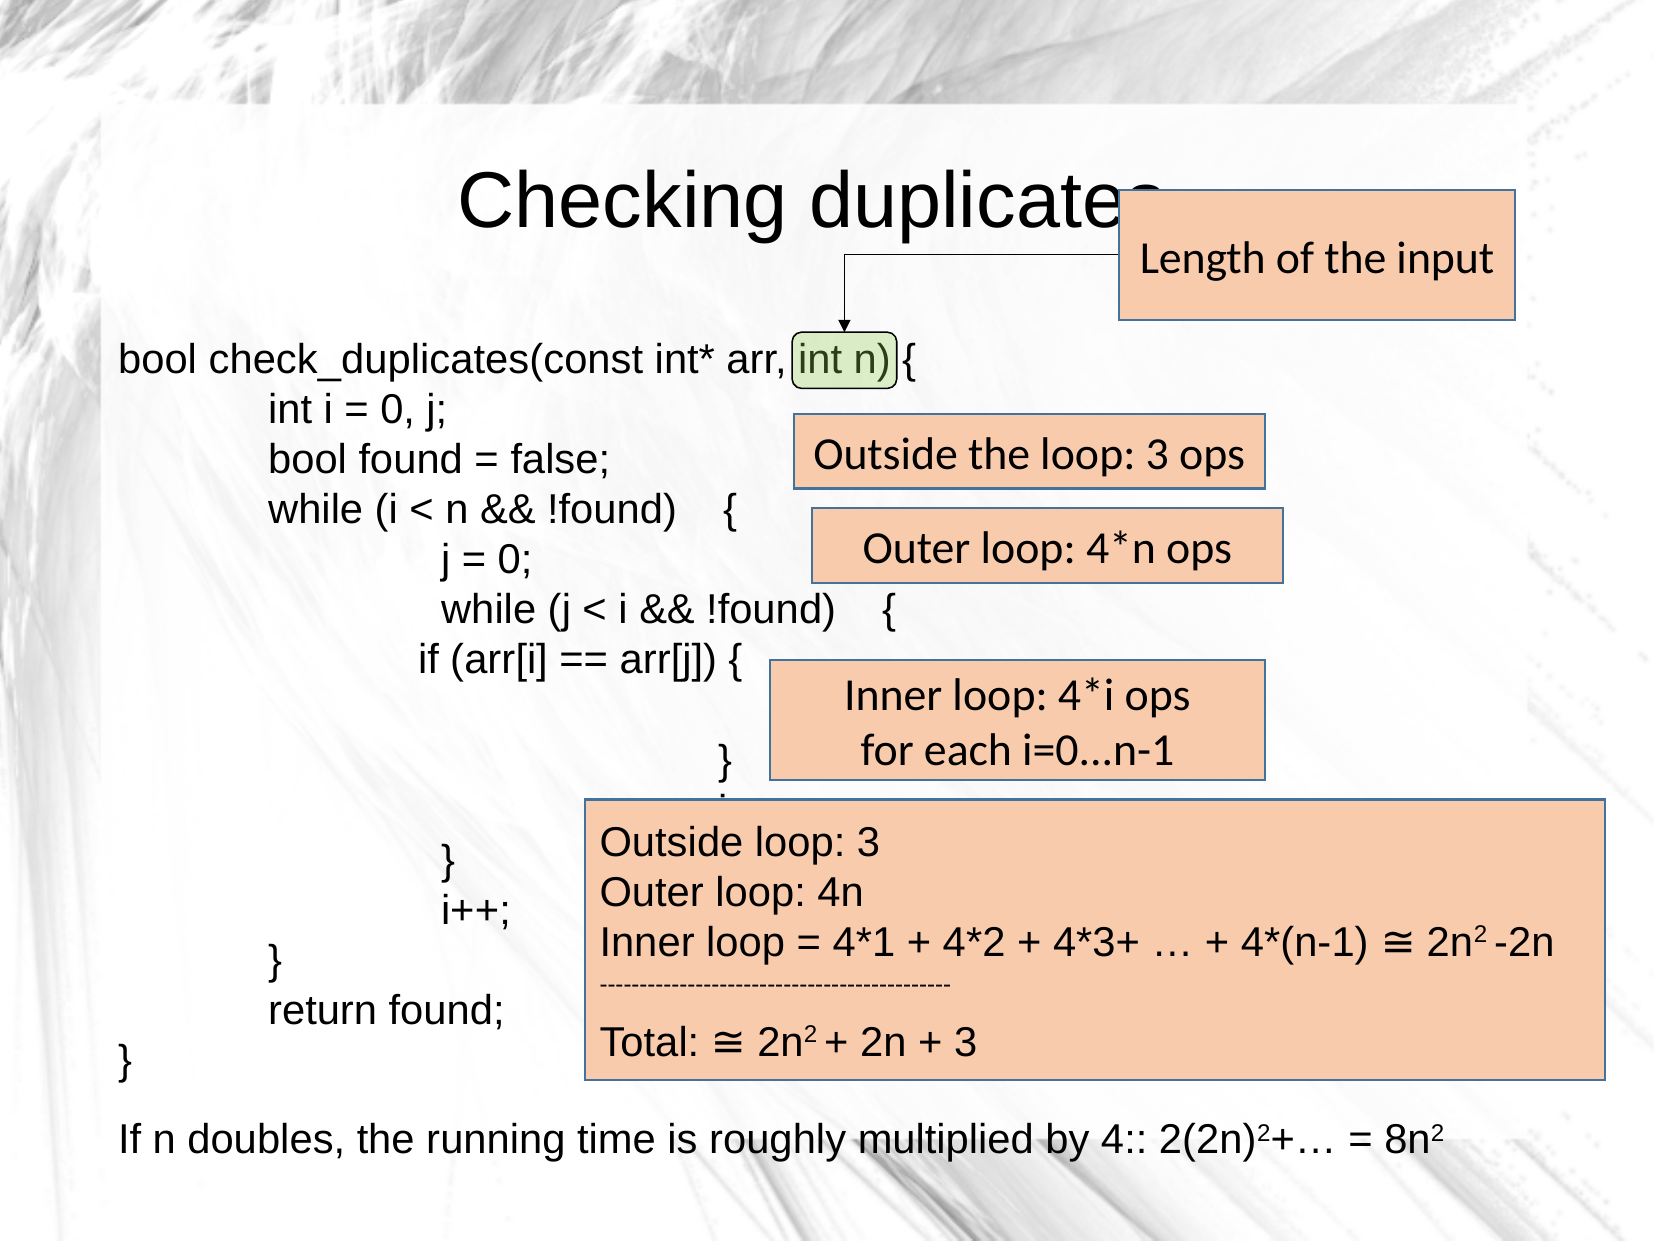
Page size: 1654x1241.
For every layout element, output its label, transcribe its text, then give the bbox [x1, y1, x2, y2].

text_box Inner loop: 4*i ops for each i=0...n-1 [770, 659, 1266, 780]
text_box Outside the loop: 3 ops [793, 413, 1266, 489]
text_box Length of the input [1119, 189, 1516, 320]
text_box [844, 254, 1120, 333]
list bool check_duplicates(const int* arr, int n) { int i = 0, j; bool found = false; while (i < n && !found) { j = 0; while (j < i && !found) { if (arr[i] == arr[j]) { found = true; } j++; } i++; } return found; } If n doubles, the running time is roughly multiplied by 4:: 2(2n)2+… = 8n2 [118, 332, 1571, 1121]
picture [0, 0, 1654, 1241]
text_box [792, 332, 897, 389]
text_box Outer loop: 4*n ops [812, 508, 1284, 584]
title Checking duplicates [118, 93, 1506, 299]
text_box Outside loop: 3 Outer loop: 4n Inner loop = 4*1 + 4*2 + 4*3+ … + 4*(n-1) ≅ 2n2 -2n -------------------------------------------- Total: ≅ 2n2 + 2n + 3 [584, 799, 1605, 1080]
